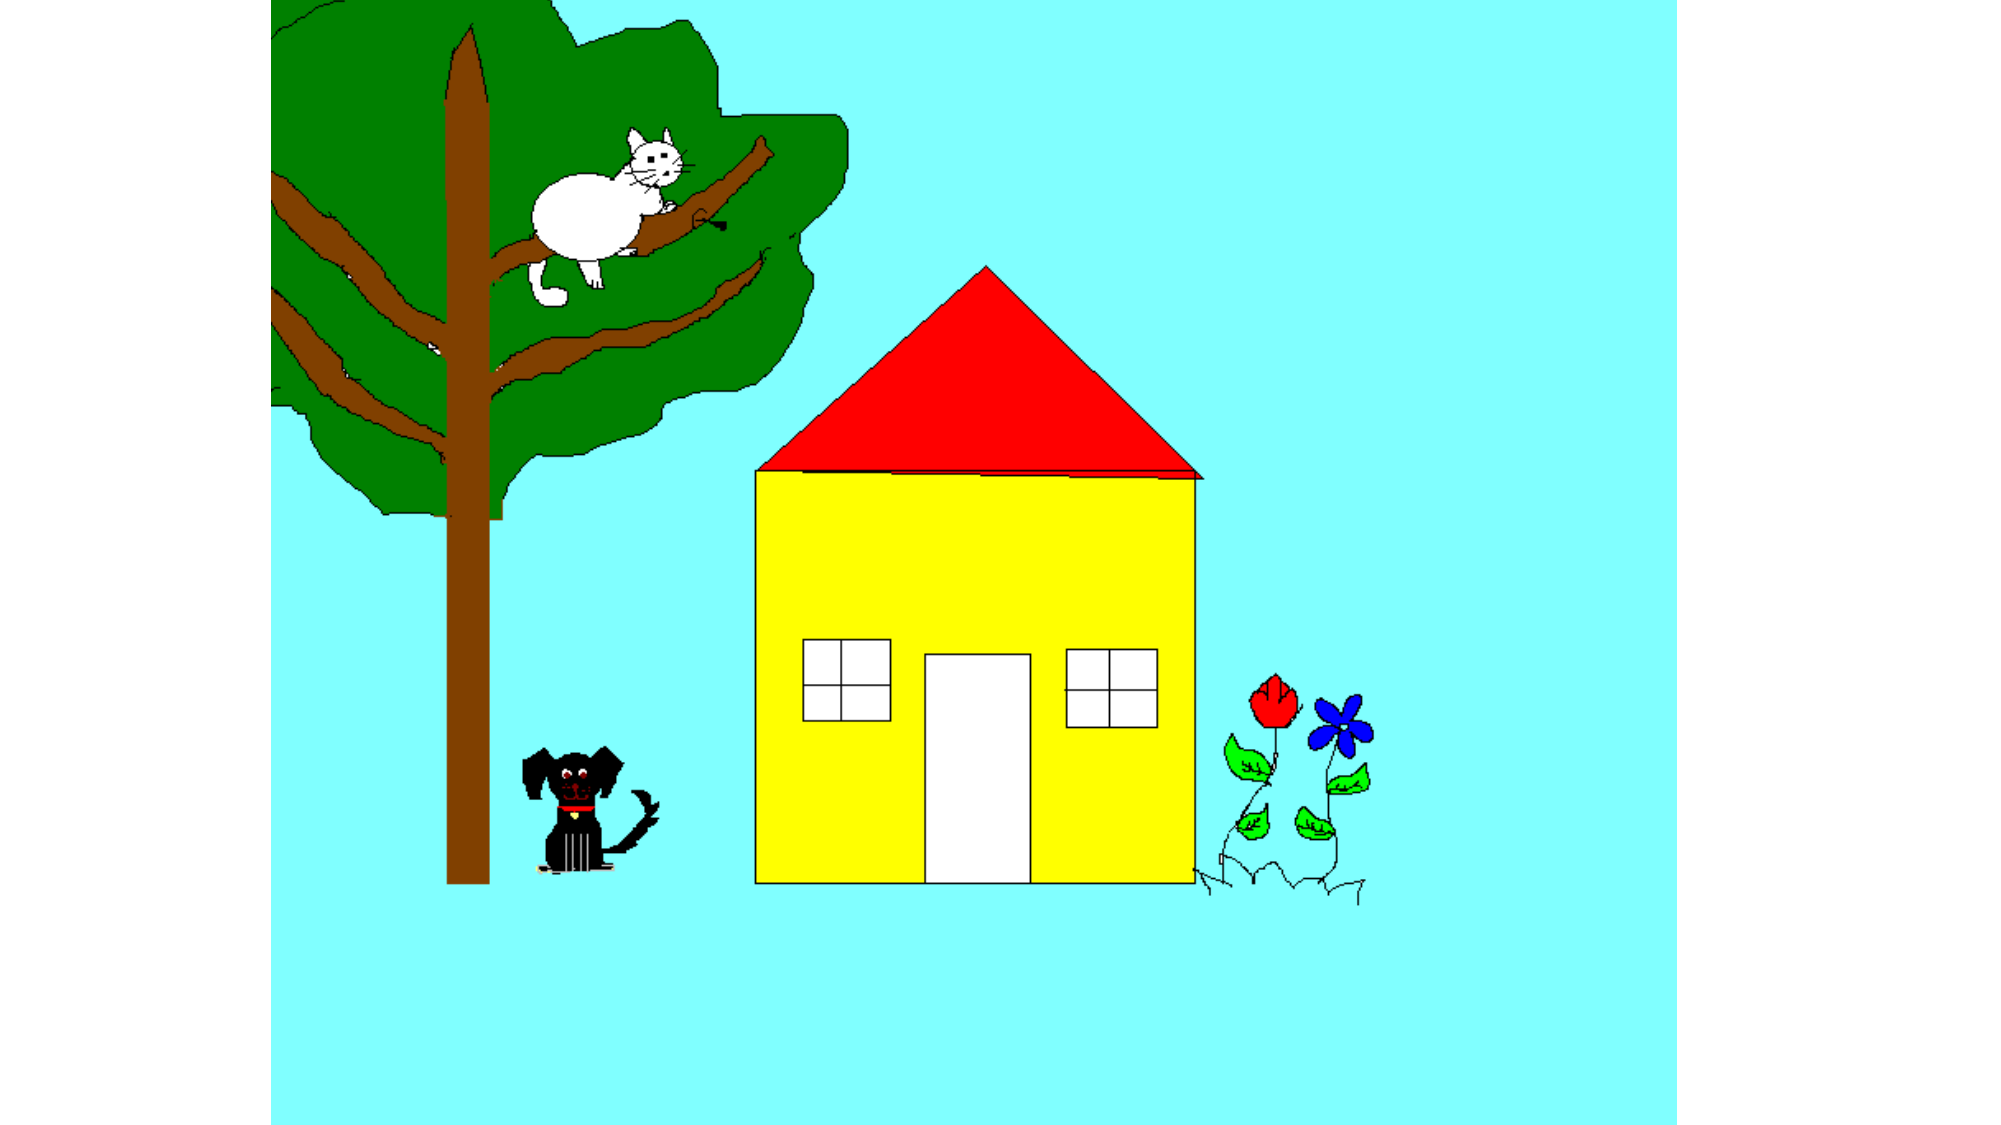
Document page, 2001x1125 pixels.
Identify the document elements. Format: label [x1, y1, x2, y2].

picture [270, 0, 1677, 1125]
